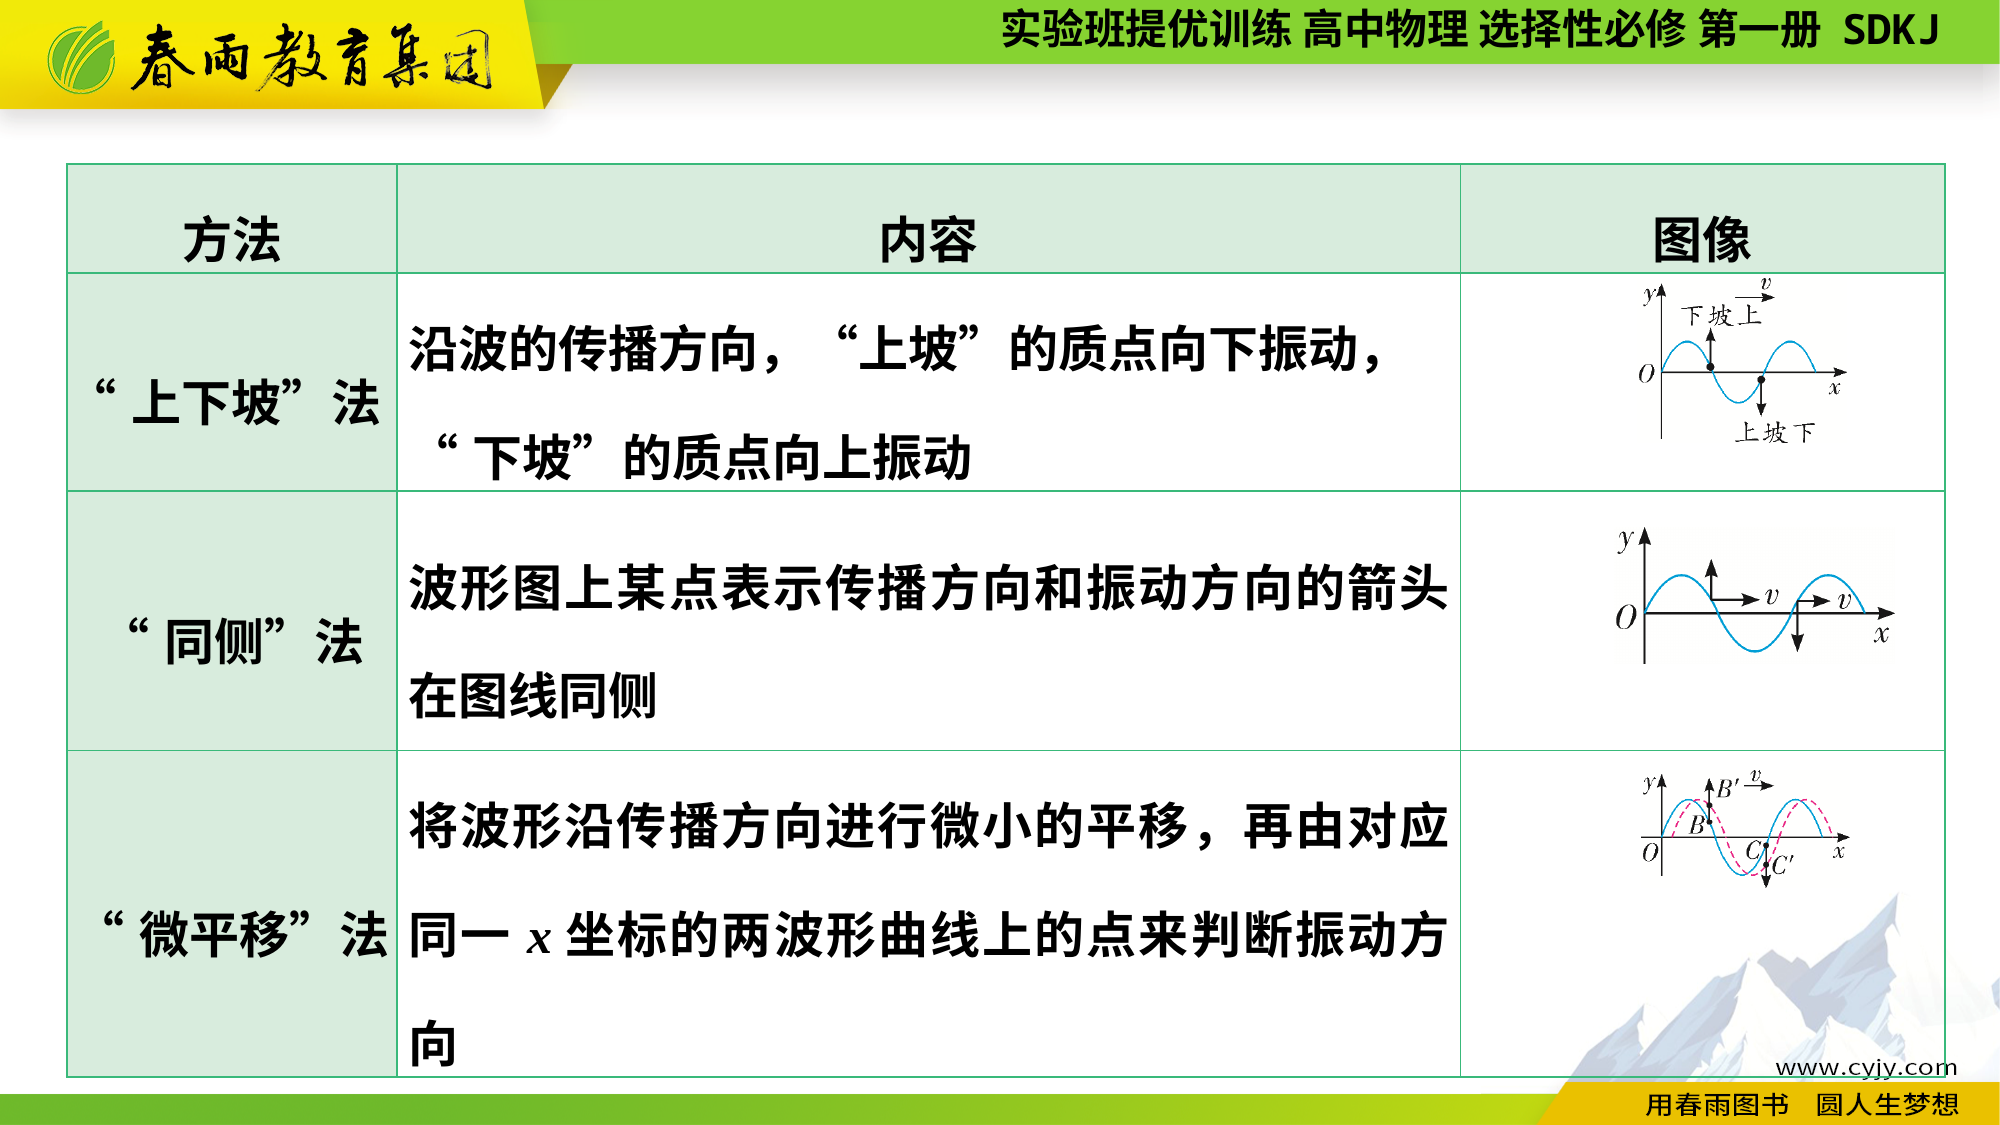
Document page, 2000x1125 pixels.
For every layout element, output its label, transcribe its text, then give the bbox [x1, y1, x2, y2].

table_cell 沿波的传播方向，“上坡”的质点向下振动， “下坡”的质点向上振动 [398, 274, 1460, 490]
table_cell [1461, 751, 1944, 1076]
table_header 内容 [398, 165, 1460, 272]
picture [0, 0, 2000, 1125]
table_cell “微平移”法 [68, 751, 396, 1076]
table_header 方法 [68, 165, 396, 272]
table_cell “同侧”法 [68, 492, 396, 750]
table_cell “上下坡”法 [68, 274, 396, 490]
table_cell 波形图上某点表示传播方向和振动方向的箭头在图线同侧 [398, 492, 1460, 750]
table_cell 将波形沿传播方向进行微小的平移，再由对应同一x坐标的两波形曲线上的点来判断振动方向 [398, 751, 1460, 1076]
table_header 图像 [1461, 165, 1944, 272]
table_cell [1461, 274, 1944, 490]
table_cell [1461, 492, 1944, 750]
